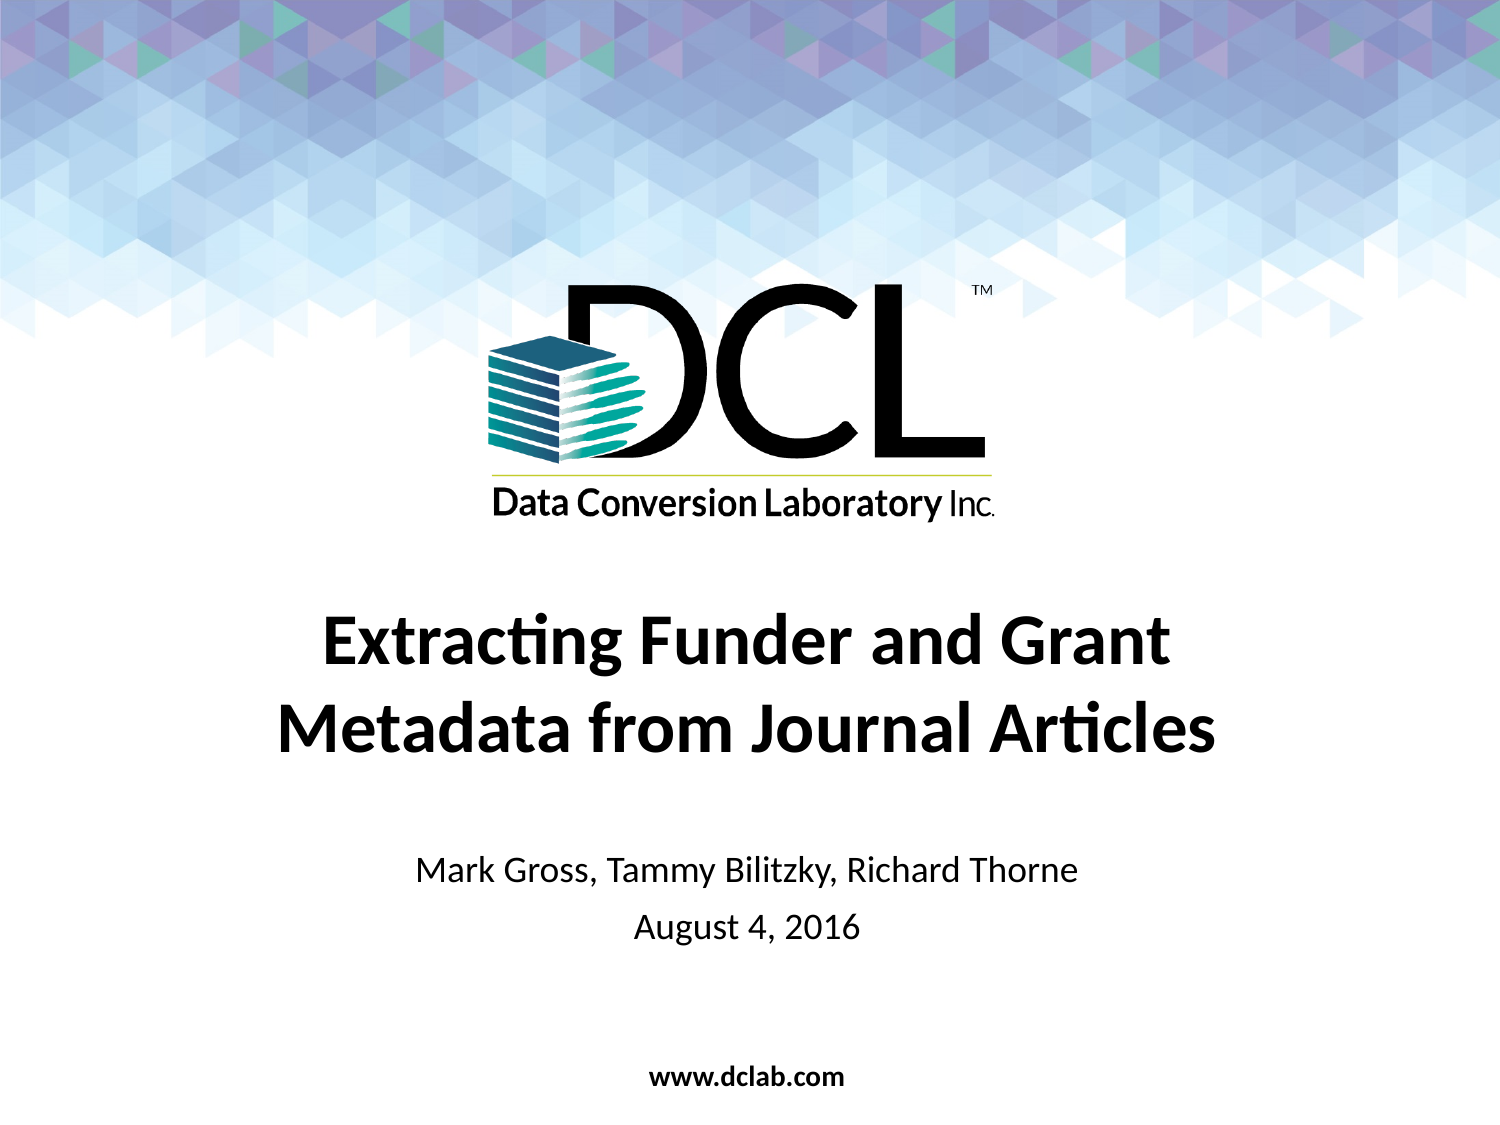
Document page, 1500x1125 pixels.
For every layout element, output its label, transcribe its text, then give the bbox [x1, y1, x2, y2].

picture [0, 0, 1500, 534]
text_box Extracting Funder and Grant Metadata from Journal Articles [162, 584, 1333, 775]
text_box Mark Gross, Tammy Bilitzky, Richard Thorne August 4, 2016 [188, 837, 1307, 955]
